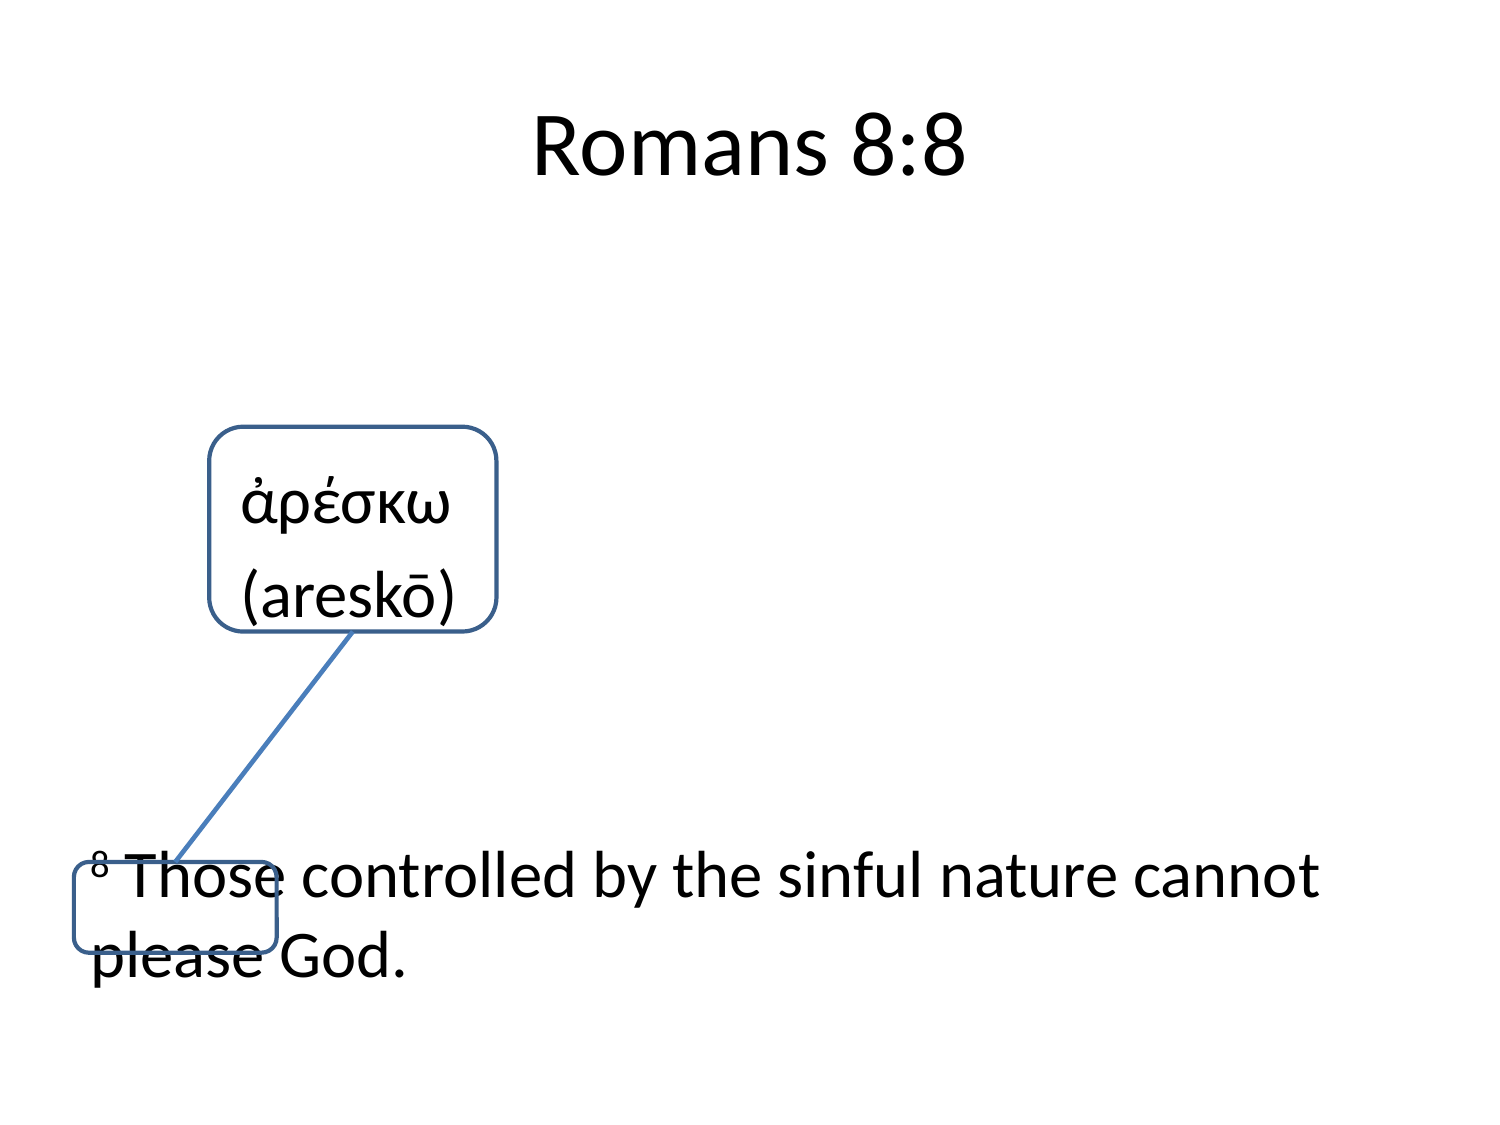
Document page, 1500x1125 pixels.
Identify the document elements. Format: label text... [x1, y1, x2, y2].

list ἀρέσκω (areskō) 8 Those controlled by the sinful nature cannot please God. [75, 262, 1425, 1005]
title Romans 8:8 [75, 45, 1425, 233]
text_box [207, 424, 499, 634]
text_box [175, 631, 354, 863]
text_box [71, 859, 279, 955]
